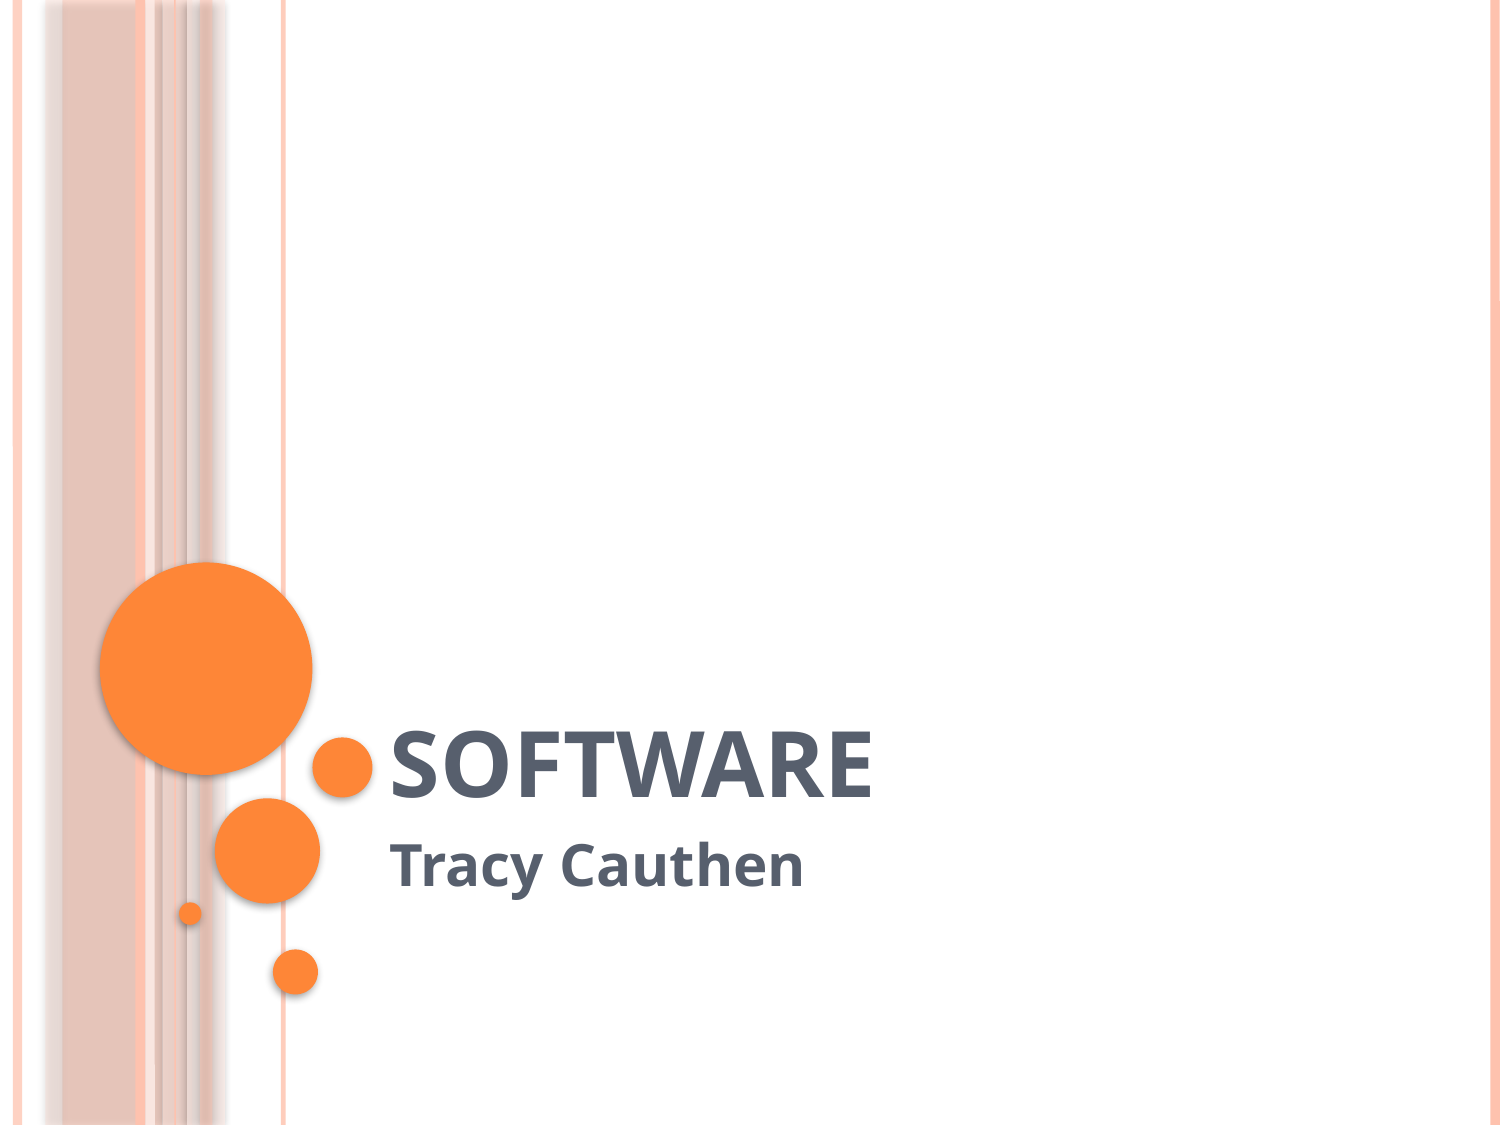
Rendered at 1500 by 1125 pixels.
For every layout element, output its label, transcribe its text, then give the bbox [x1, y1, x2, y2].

subtitle Tracy Cauthen [375, 820, 1388, 1046]
title SOFTWARE [375, 512, 1388, 820]
